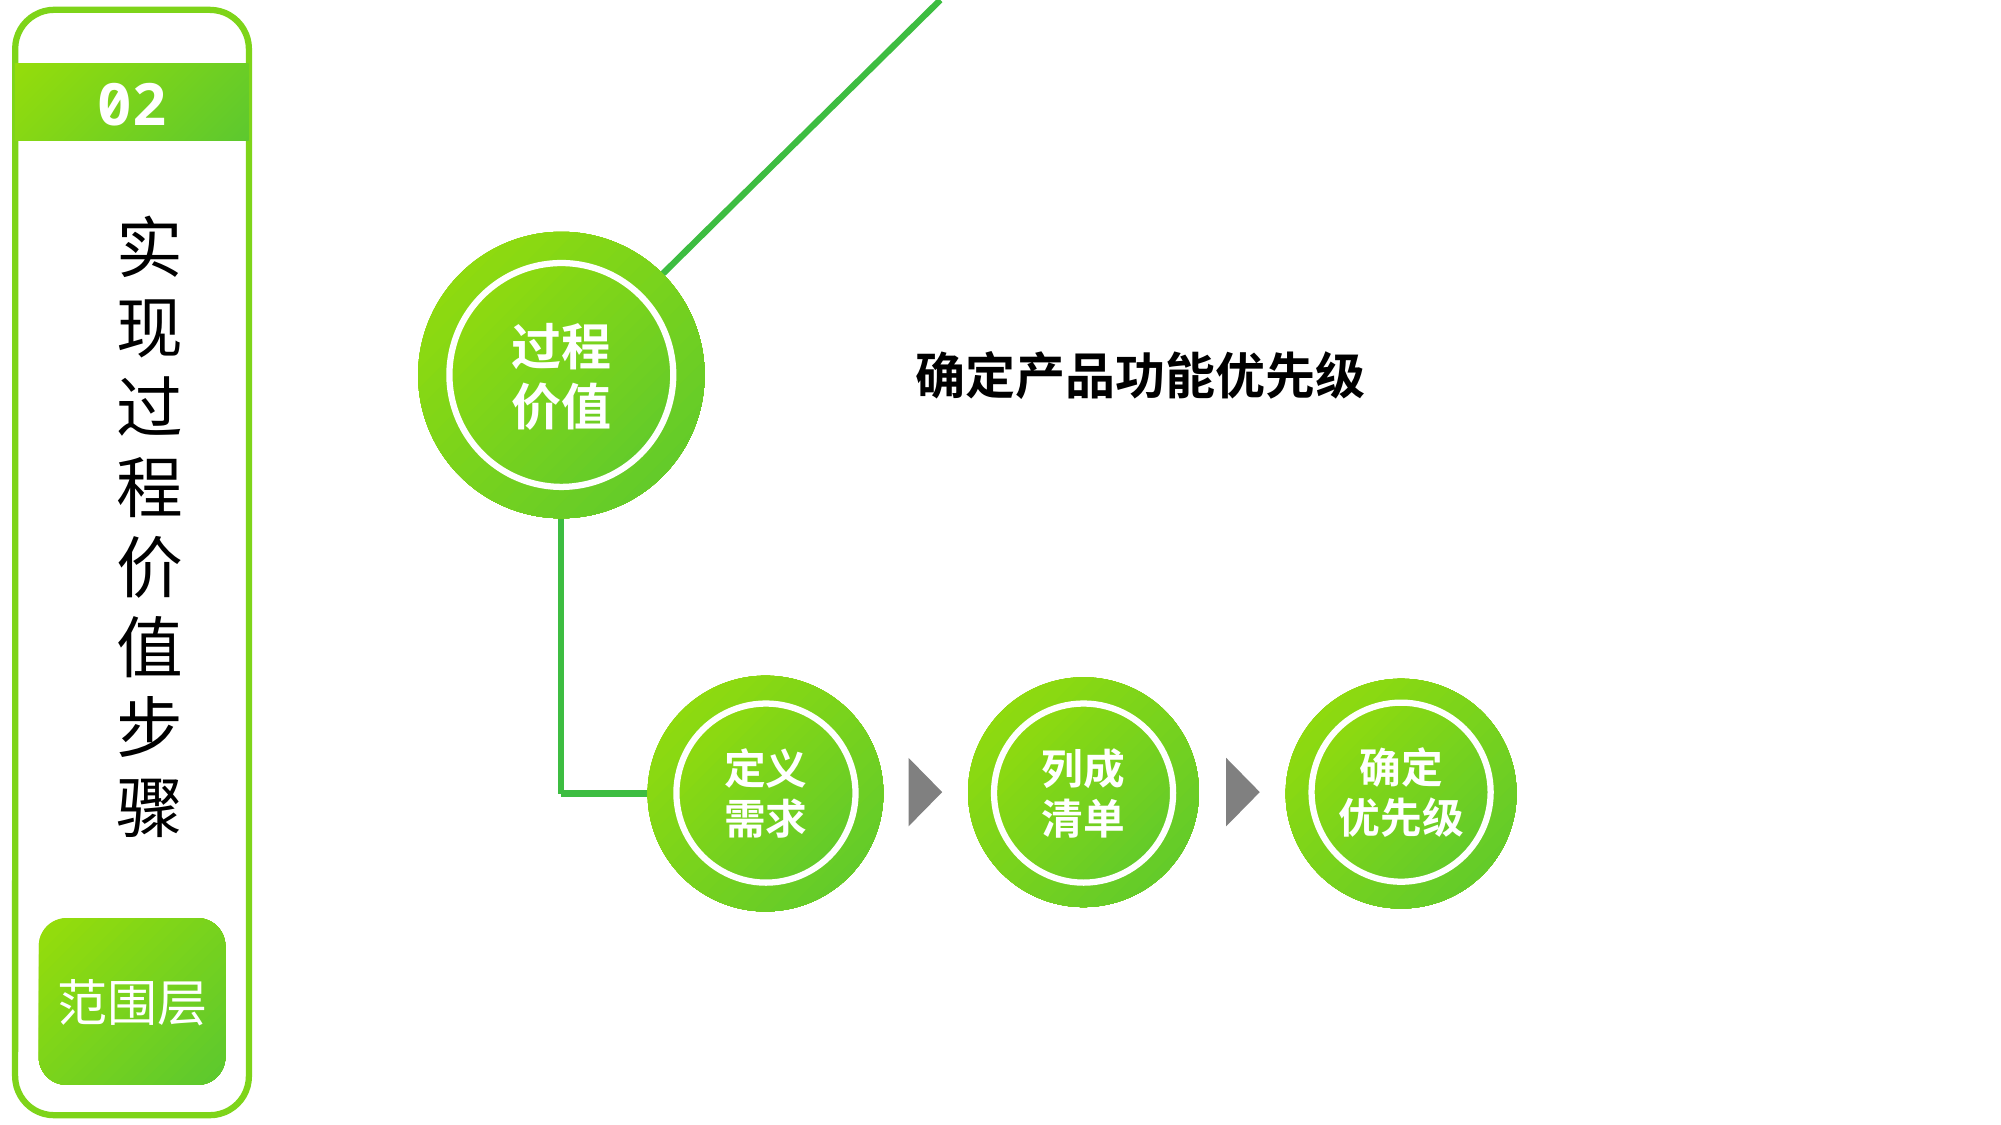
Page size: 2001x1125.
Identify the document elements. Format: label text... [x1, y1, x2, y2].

text_box 实现过程价值步骤 [101, 198, 161, 853]
text_box [14, 142, 250, 1117]
text_box 确定 优先级 [1304, 734, 1498, 849]
text_box [966, 676, 1200, 909]
text_box 02 [14, 63, 250, 142]
text_box 范围层 [39, 963, 225, 1039]
text_box [14, 8, 250, 63]
text_box [1330, 849, 1472, 883]
text_box [646, 674, 885, 913]
text_box 确定产品功能优先级 [777, 333, 1503, 416]
text_box 过程价值 [448, 261, 675, 488]
text_box 定义需求 [675, 702, 857, 884]
text_box [1331, 701, 1471, 734]
text_box [37, 917, 227, 1086]
text_box [910, 763, 940, 822]
text_box [562, 296, 706, 520]
text_box [1228, 763, 1257, 822]
text_box 列成清单 [992, 702, 1175, 884]
text_box [417, 230, 640, 520]
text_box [640, 0, 941, 296]
text_box [1284, 677, 1518, 910]
